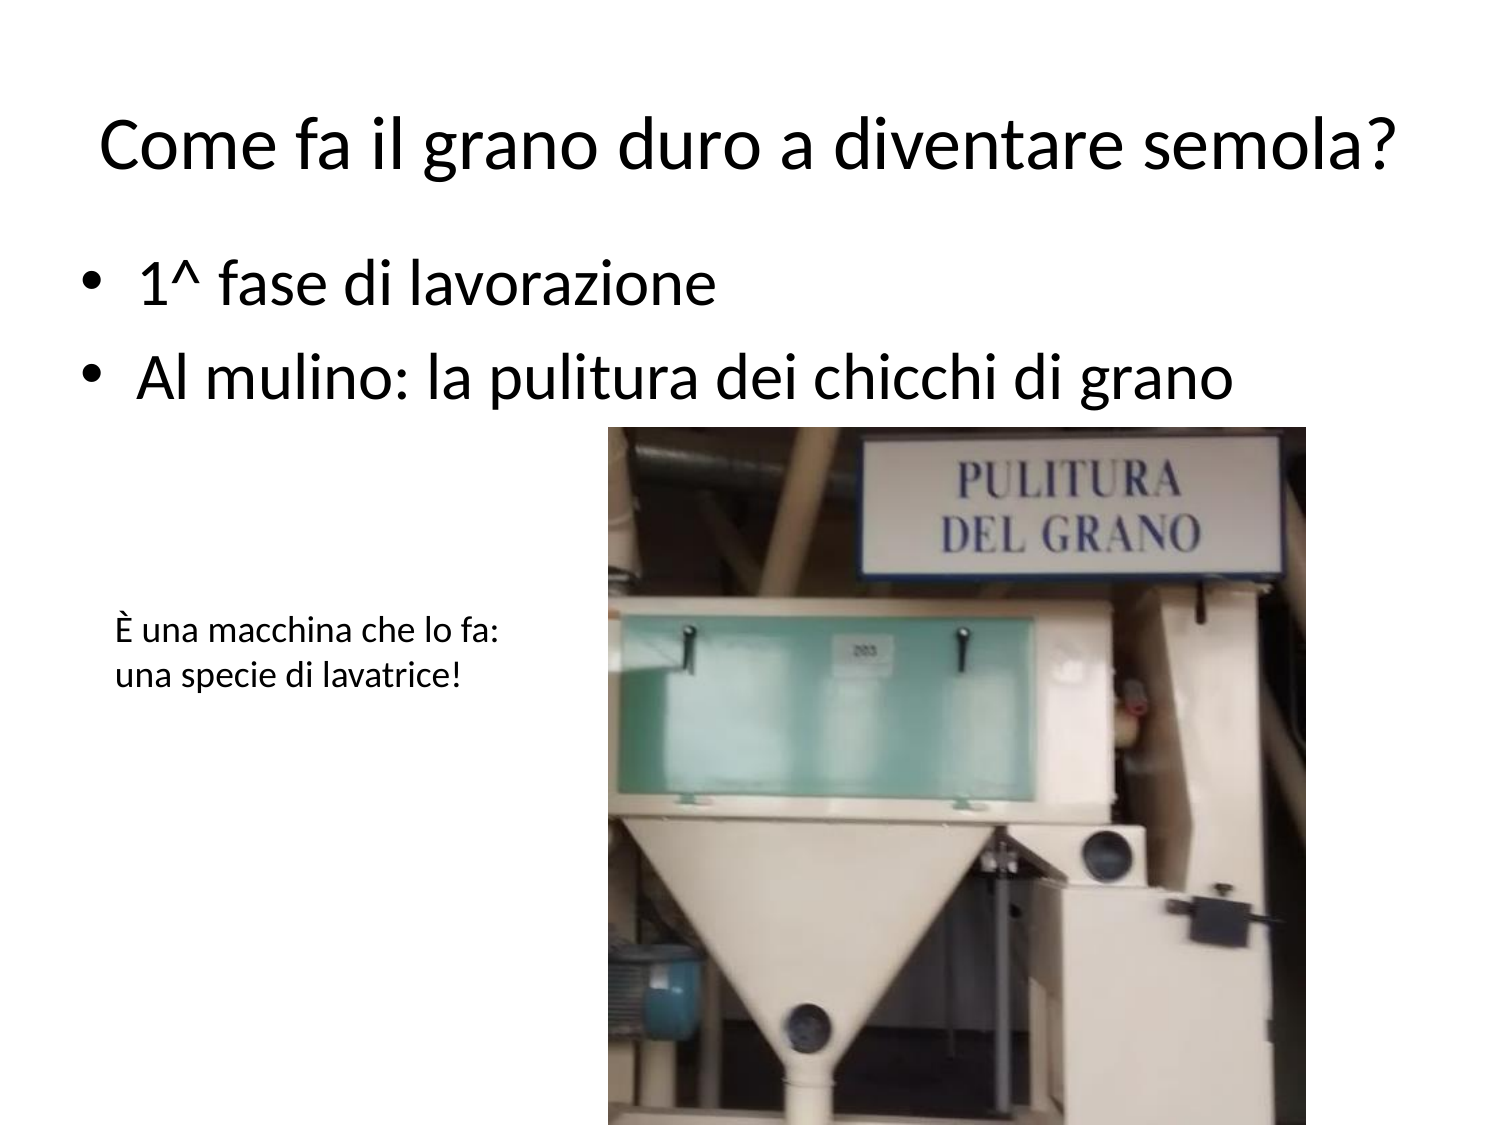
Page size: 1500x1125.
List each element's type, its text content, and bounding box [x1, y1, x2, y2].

list 1^ fase di lavorazione Al mulino: la pulitura dei chicchi di grano [64, 231, 1415, 975]
title Come fa il grano duro a diventare semola? [75, 45, 1425, 233]
text_box È una macchina che lo fa: una specie di lavatrice! [100, 597, 538, 703]
picture [608, 426, 1306, 1125]
